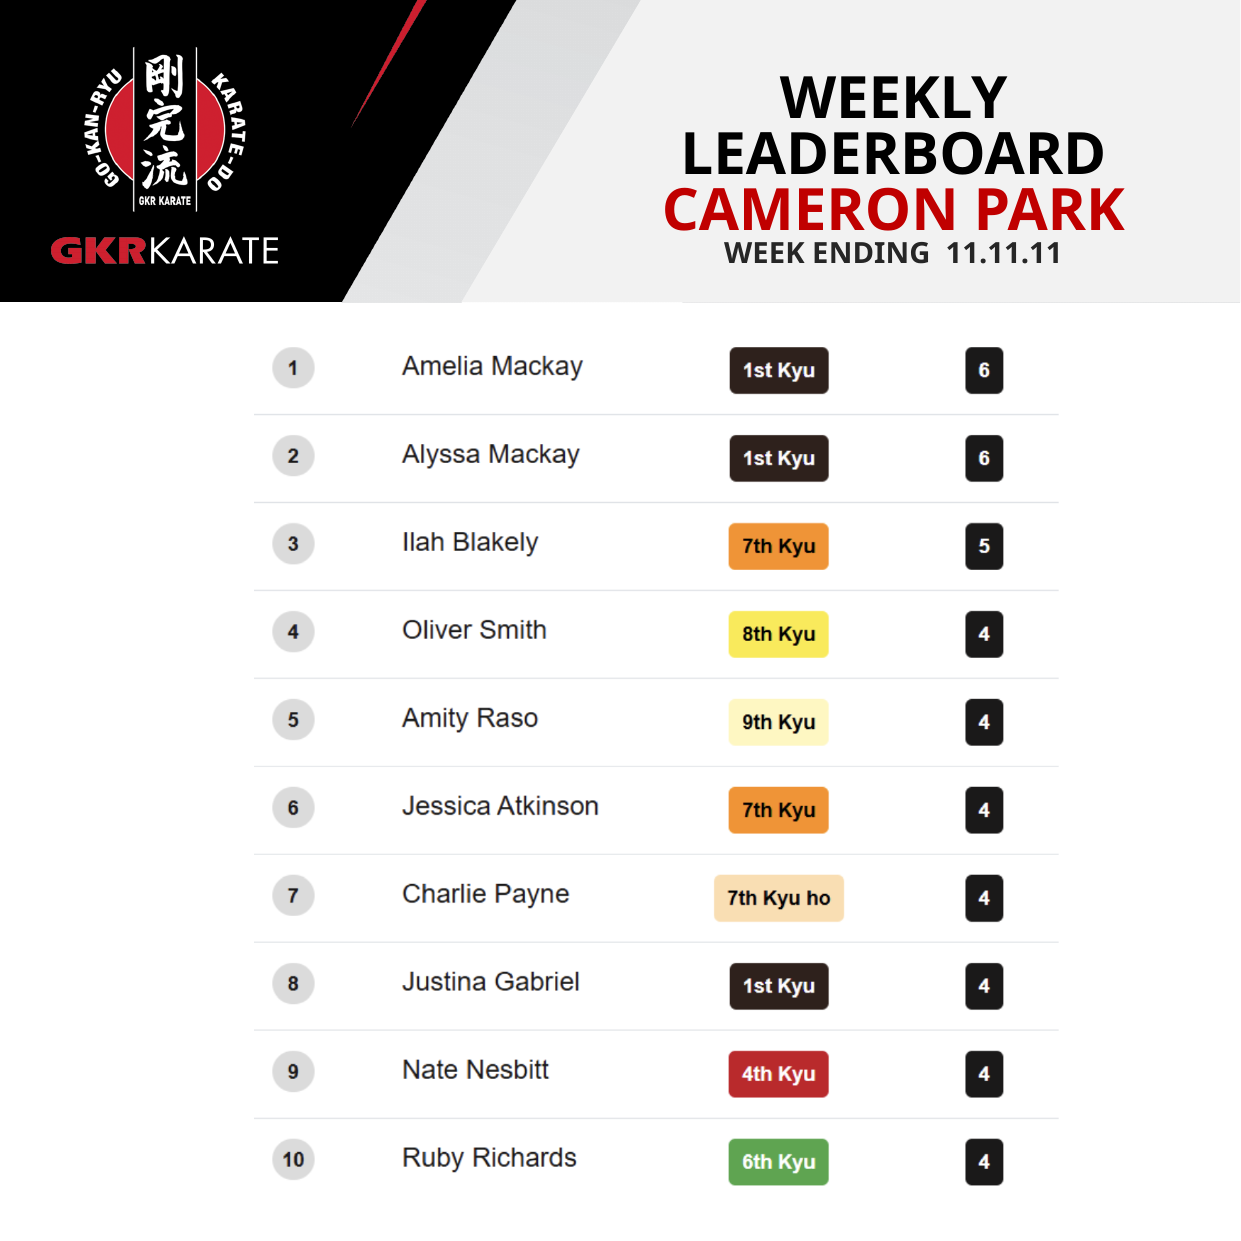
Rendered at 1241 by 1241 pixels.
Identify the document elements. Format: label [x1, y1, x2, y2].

text_box [50, 40, 279, 265]
picture [0, 0, 1241, 303]
picture [249, 338, 1060, 1223]
